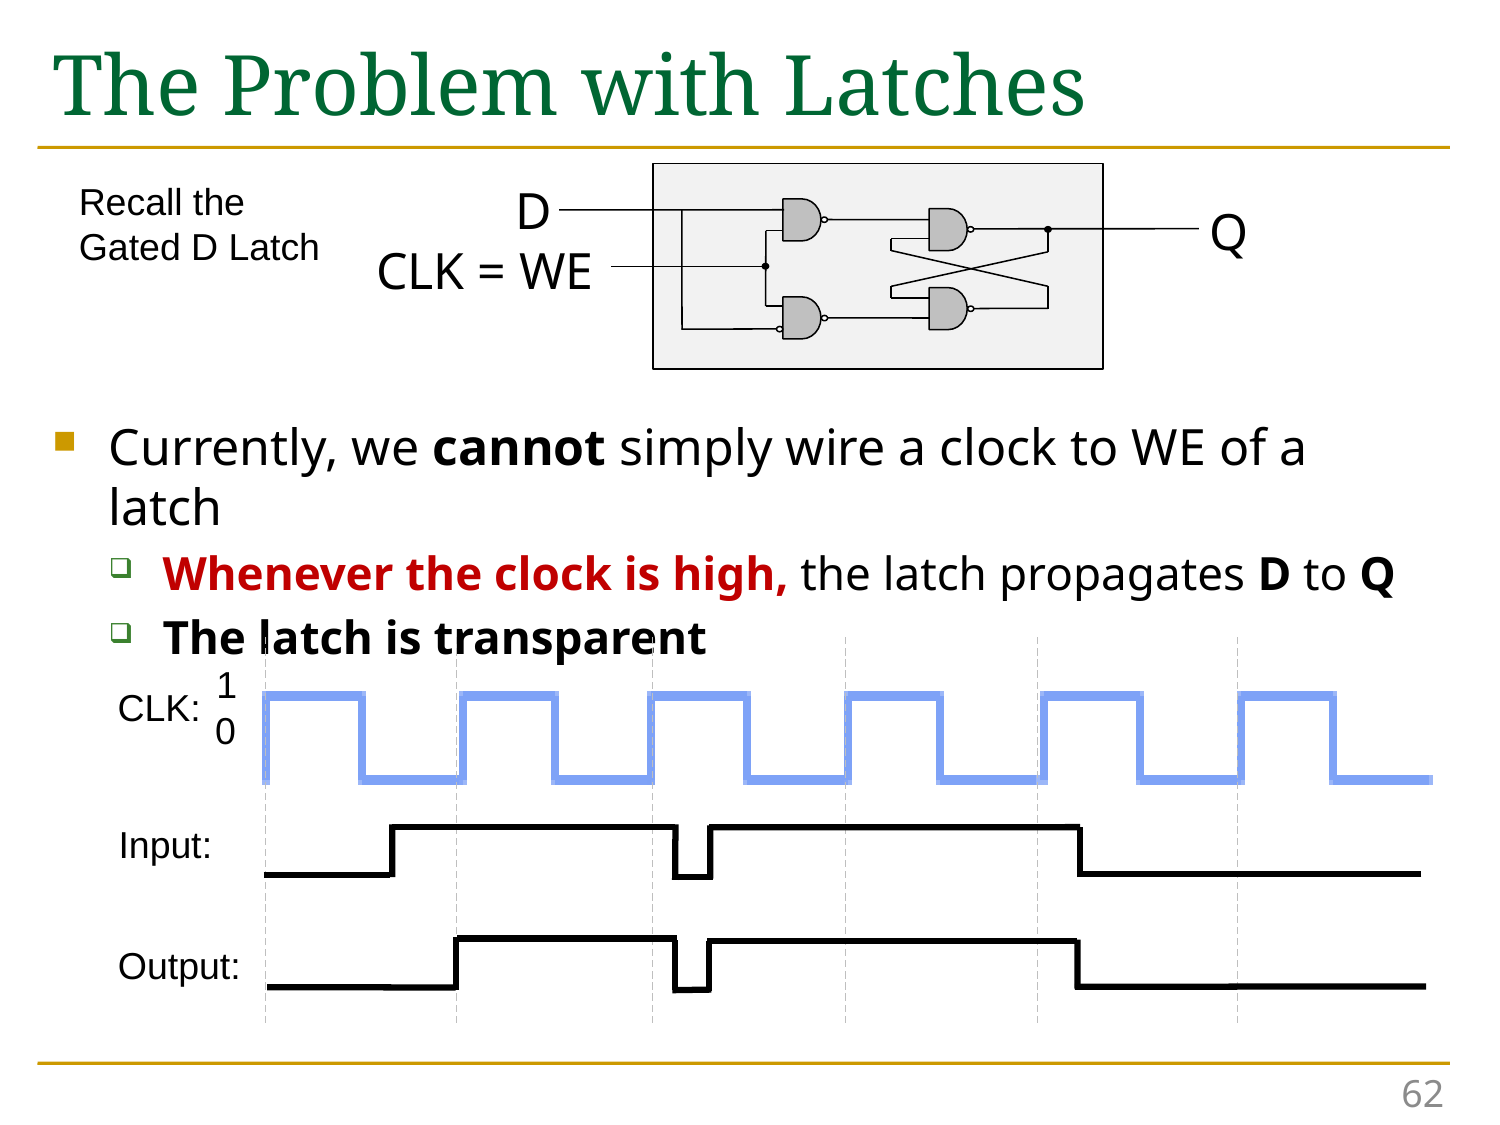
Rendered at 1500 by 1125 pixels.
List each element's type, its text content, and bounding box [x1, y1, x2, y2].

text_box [1240, 687, 1438, 791]
list Currently, we cannot simply wire a clock to WE of a latch Whenever the clock is high, the latch propagates D to Q The latch is transparent [37, 408, 1450, 1016]
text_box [850, 687, 1033, 791]
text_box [459, 687, 649, 791]
text_box Input: [103, 813, 228, 874]
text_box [656, 687, 842, 791]
text_box 1 [201, 653, 253, 714]
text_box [268, 687, 452, 791]
text_box [653, 163, 1103, 170]
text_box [355, 171, 1263, 340]
text_box 0 [200, 699, 251, 760]
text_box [266, 936, 1427, 992]
text_box CLK: [102, 676, 201, 737]
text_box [1041, 687, 1233, 791]
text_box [257, 687, 261, 791]
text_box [263, 824, 1422, 881]
text_box Recall the Gated D Latch [64, 170, 336, 275]
text_box [653, 347, 1103, 369]
text_box Output: [103, 934, 256, 995]
slide_number 62 [1121, 1066, 1460, 1125]
title The Problem with Latches [37, 24, 1450, 200]
